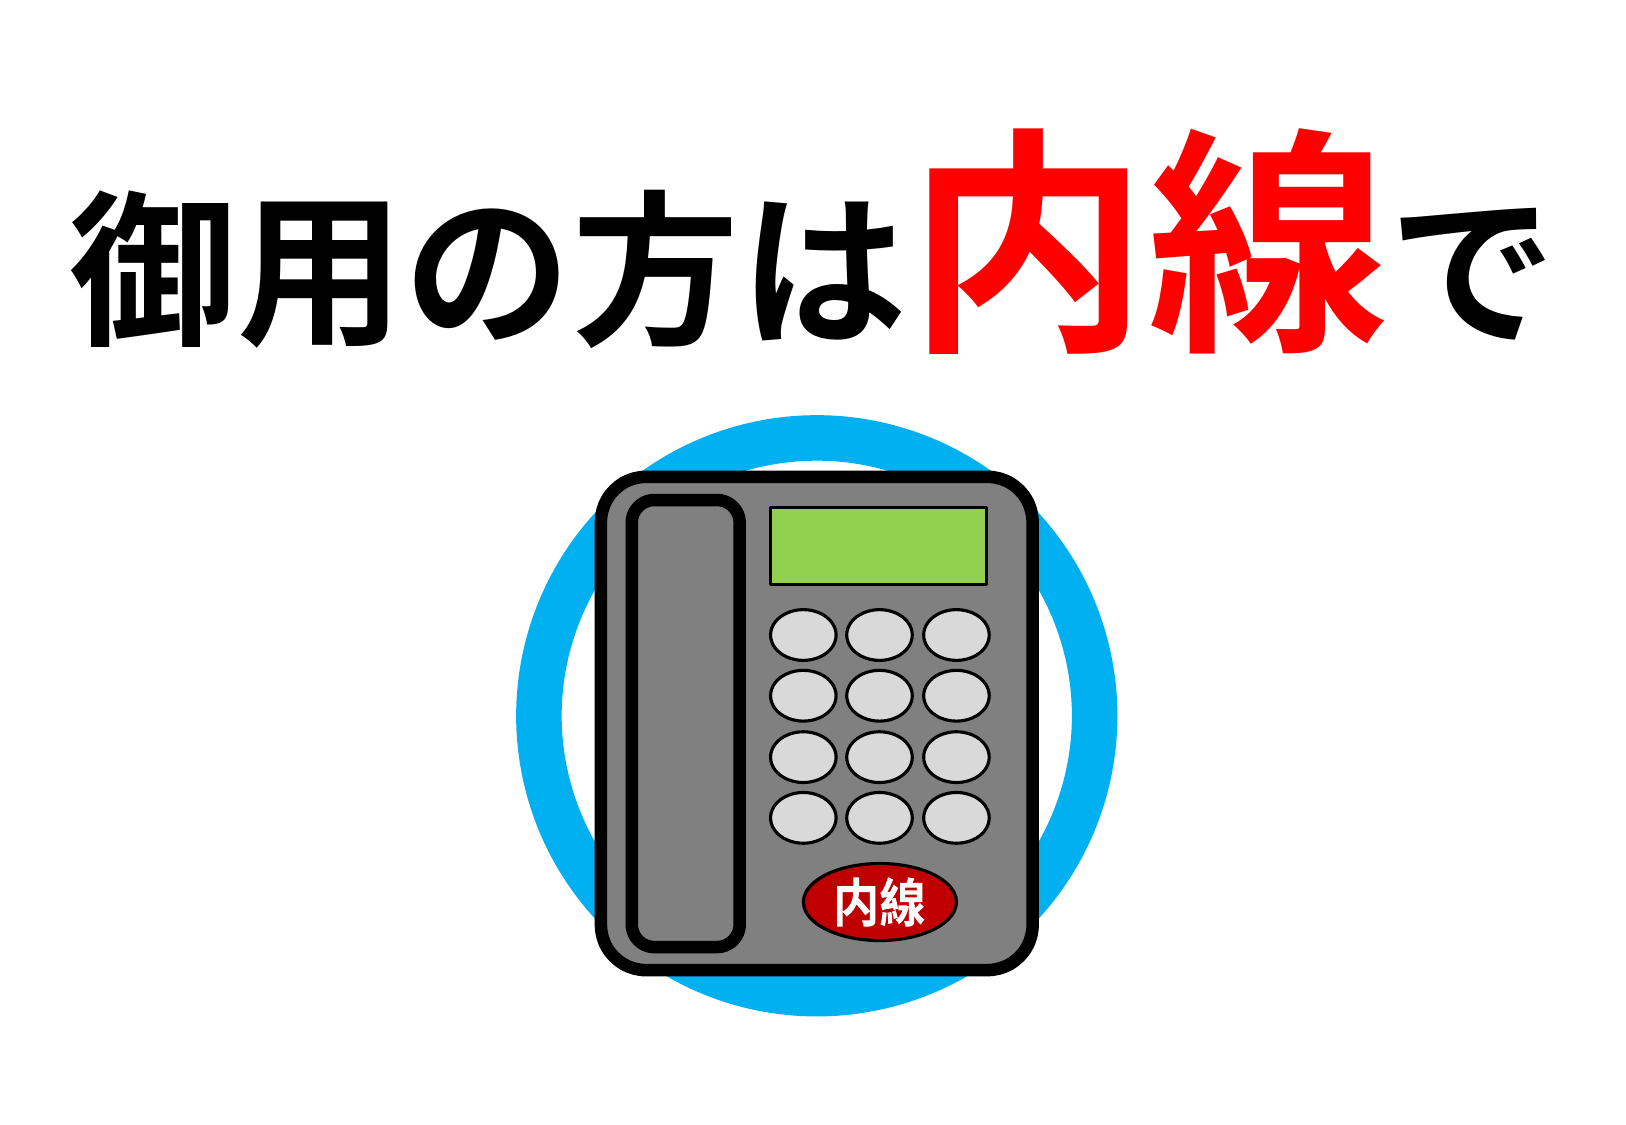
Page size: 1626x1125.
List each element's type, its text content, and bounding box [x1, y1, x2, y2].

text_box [515, 414, 1118, 1017]
text_box 御用の方は内線で [0, 85, 1625, 388]
